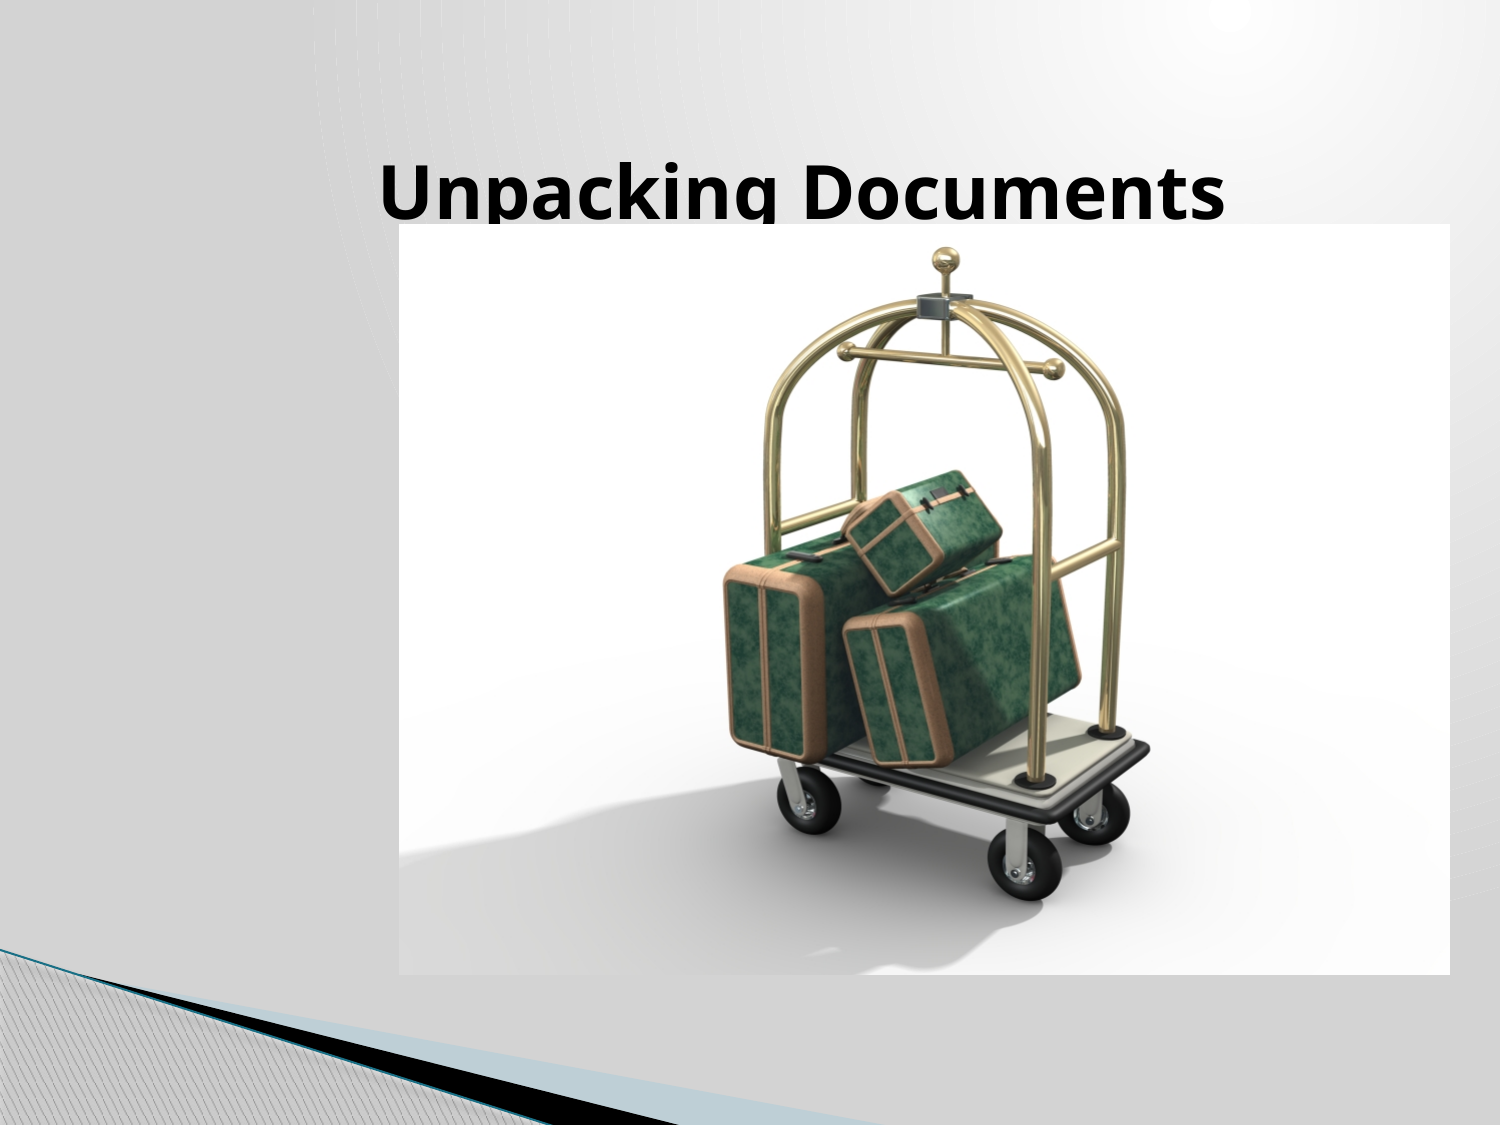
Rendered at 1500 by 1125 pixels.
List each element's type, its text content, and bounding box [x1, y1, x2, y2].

text_box Unpacking Documents [362, 137, 1363, 243]
picture [399, 224, 1451, 976]
